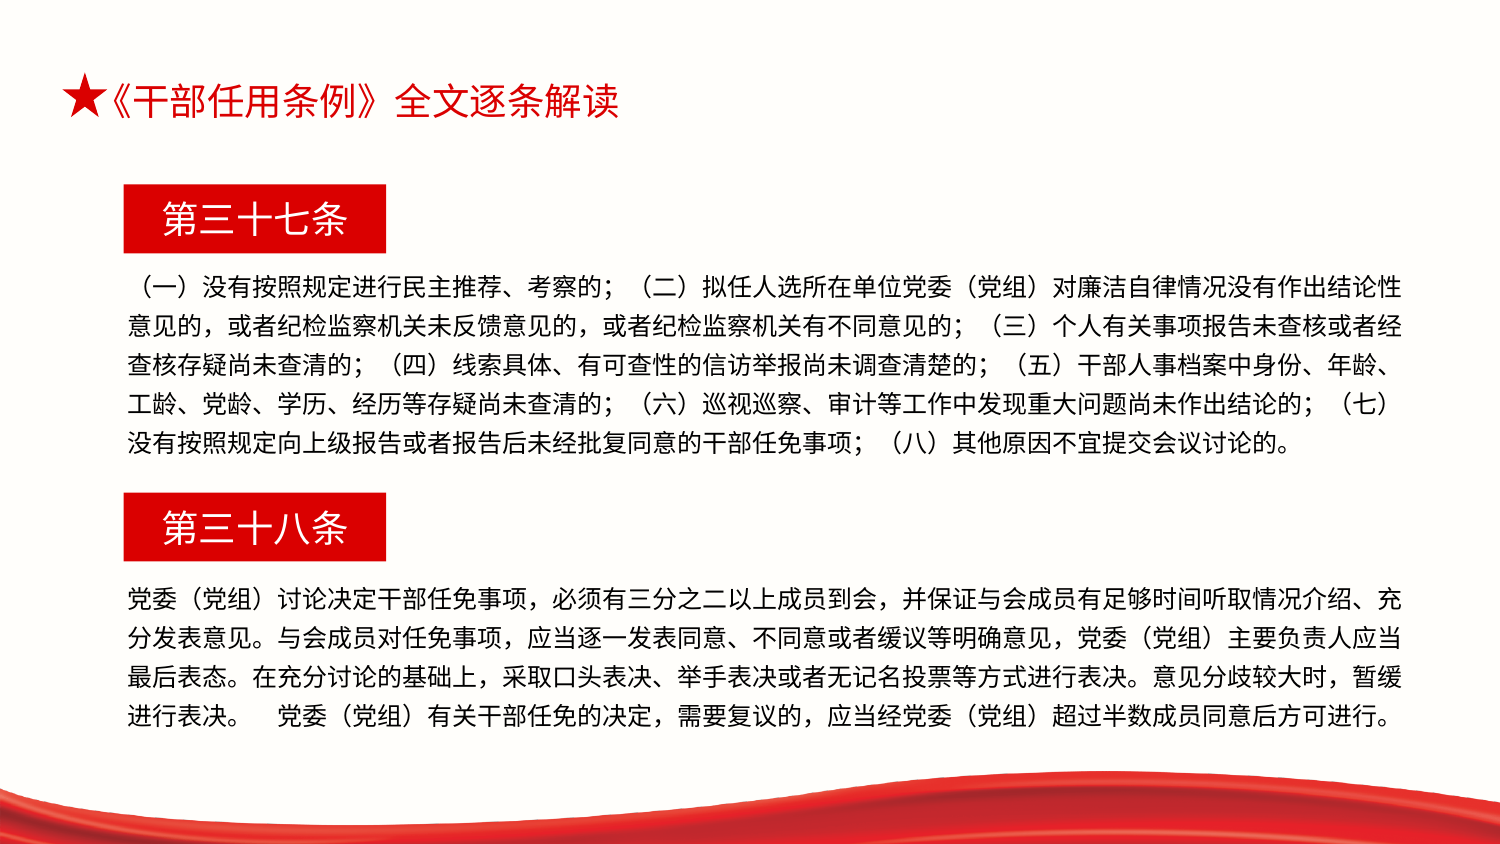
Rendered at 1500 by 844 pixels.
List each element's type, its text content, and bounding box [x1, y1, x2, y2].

text_box 第三十七条 [123, 184, 387, 254]
text_box 党委（党组）讨论决定干部任免事项，必须有三分之二以上成员到会，并保证与会成员有足够时间听取情况介绍、充分发表意见。与会成员对任免事项，应当逐一发表同意、不同意或者缓议等明确意见，党委（党组）主要负责人应当最后表态。在充分讨论的基础上，采取口头表决、举手表决或者无记名投票等方式进行表决。意见分歧较大时，暂缓进行表决。 党委（党组）有关干部任免的决定，需要复议的，应当经党委（党组）超过半数成员同意后方可进行。 [112, 567, 1425, 777]
text_box （一）没有按照规定进行民主推荐、考察的；（二）拟任人选所在单位党委（党组）对廉洁自律情况没有作出结论性意见的，或者纪检监察机关未反馈意见的，或者纪检监察机关有不同意见的；（三）个人有关事项报告未查核或者经查核存疑尚未查清的；（四）线索具体、有可查性的信访举报尚未调查清楚的；（五）干部人事档案中身份、年龄、工龄、党龄、学历、经历等存疑尚未查清的；（六）巡视巡察、审计等工作中发现重大问题尚未作出结论的；（七）没有按照规定向上级报告或者报告后未经批复同意的干部任免事项；（八）其他原因不宜提交会议讨论的。 [112, 255, 1438, 465]
picture [0, 771, 1500, 844]
text_box 第三十八条 [123, 492, 387, 562]
